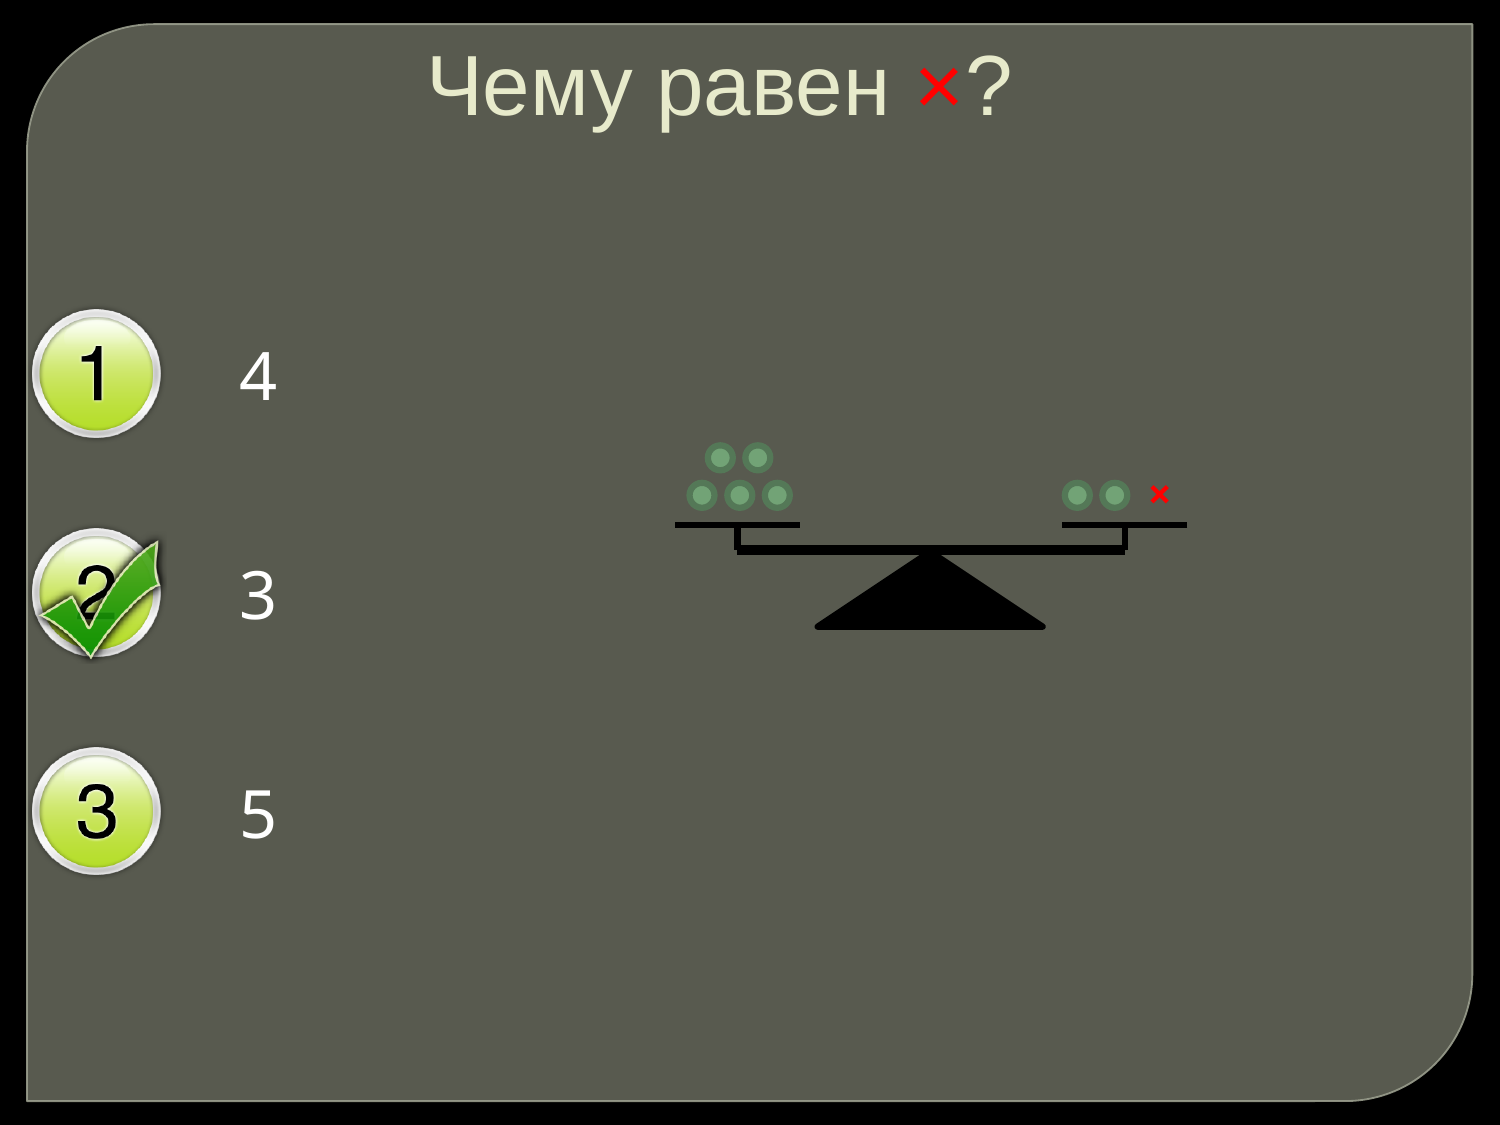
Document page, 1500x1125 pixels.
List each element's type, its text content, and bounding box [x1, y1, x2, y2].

text_box [686, 479, 718, 511]
list 5 [225, 711, 1437, 912]
list 3 [225, 493, 1437, 693]
text_box [1099, 479, 1131, 511]
picture [25, 741, 167, 882]
text_box [742, 442, 774, 474]
picture [25, 303, 167, 445]
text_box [674, 524, 1188, 627]
text_box × [1133, 460, 1209, 526]
text_box [761, 479, 793, 511]
text_box [704, 442, 736, 474]
picture [25, 522, 167, 664]
text_box Чему равен ×? [25, 19, 1413, 144]
text_box [1061, 479, 1093, 511]
list 4 [225, 274, 1437, 474]
text_box [724, 479, 756, 511]
